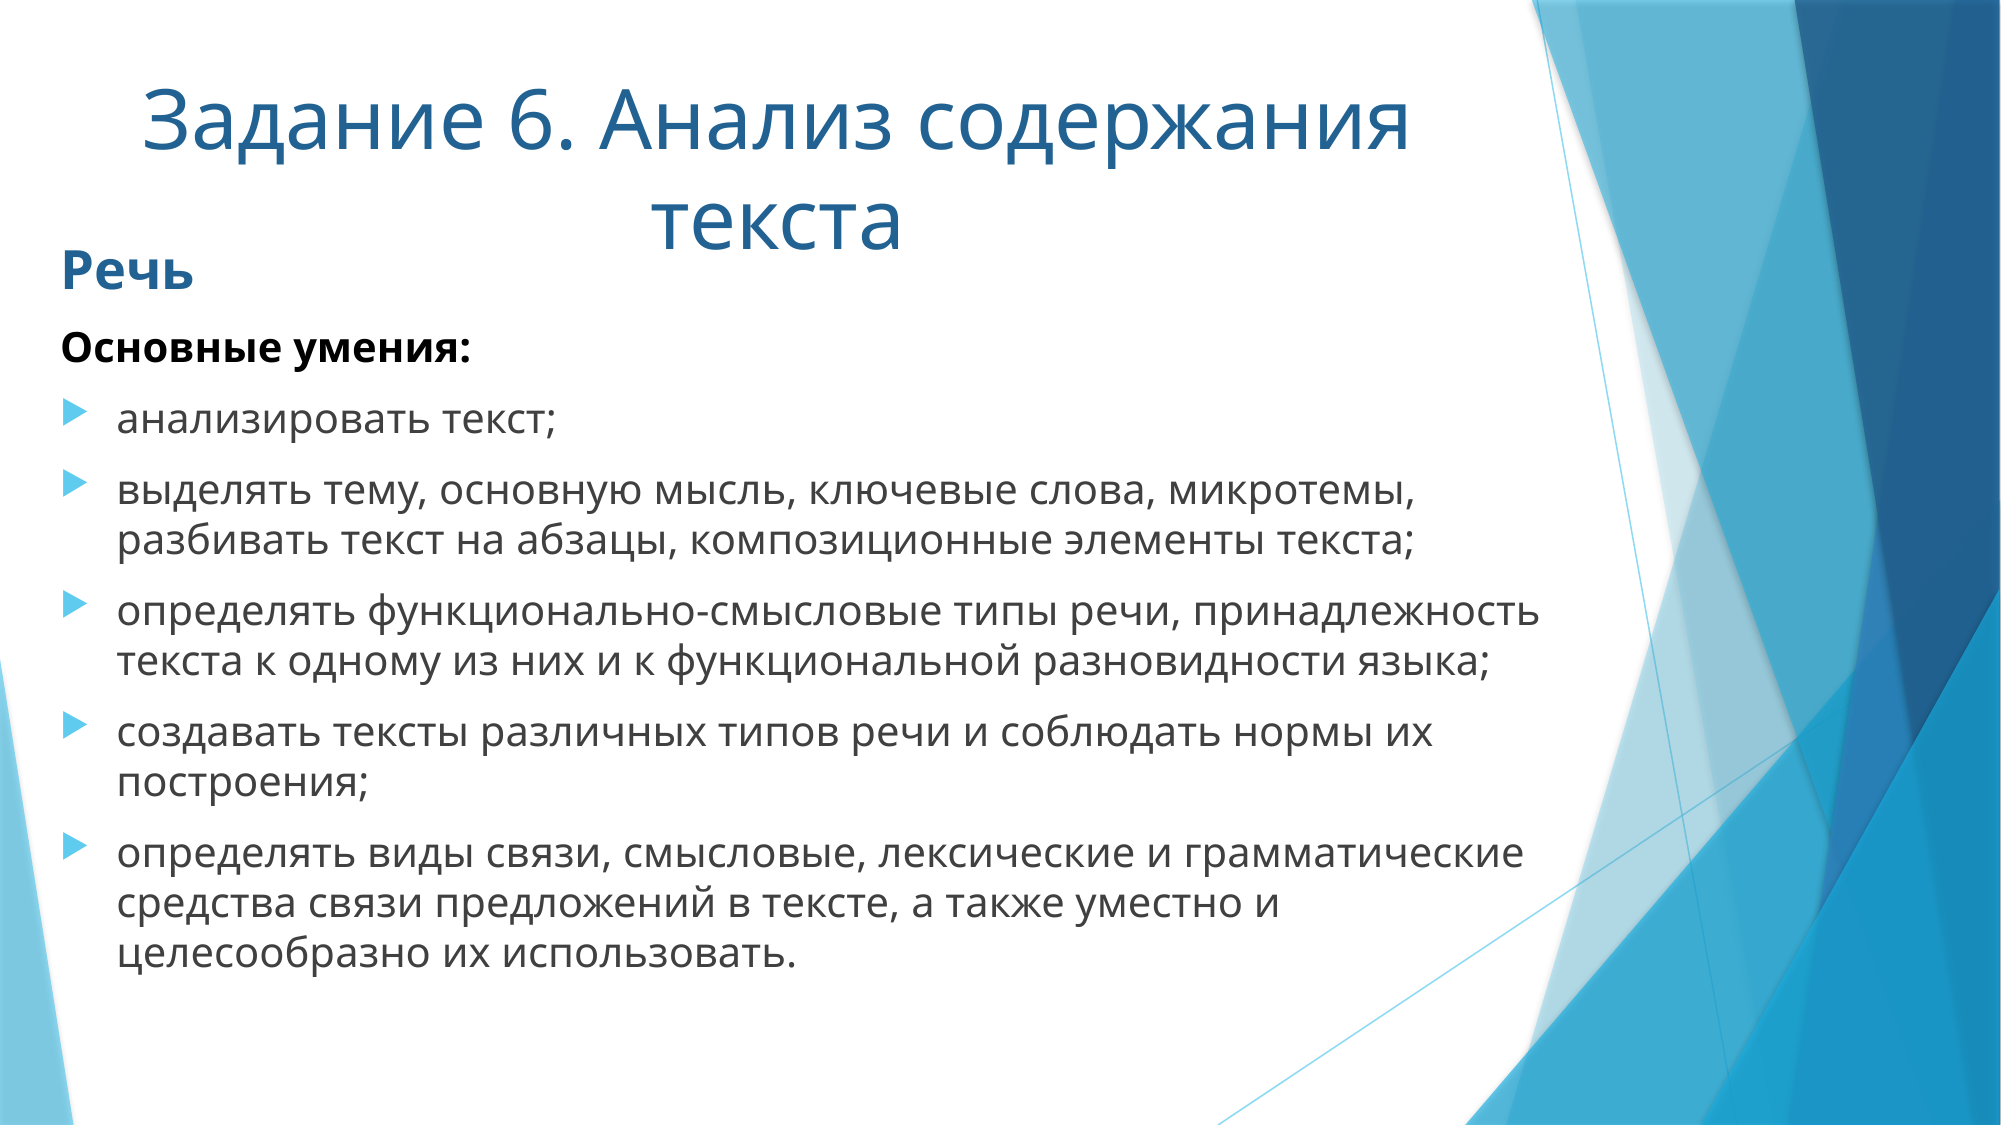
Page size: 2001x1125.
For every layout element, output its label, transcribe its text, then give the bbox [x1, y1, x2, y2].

list Речь Основные умения: анализировать текст; выделять тему, основную мысль, ключевые слова, микротемы, разбивать текст на абзацы, композиционные элементы текста; определять функционально-смысловые типы речи, принадлежность текста к одному из них и к функциональной разновидности языка; создавать тексты различных типов речи и соблюдать нормы их построения; определять виды связи, смысловые, лексические и грамматические средства связи предложений в тексте, а также уместно и целесообразно их использовать. [45, 227, 1576, 1125]
text_box Задание 6. Анализ содержания текста [0, 58, 1556, 228]
